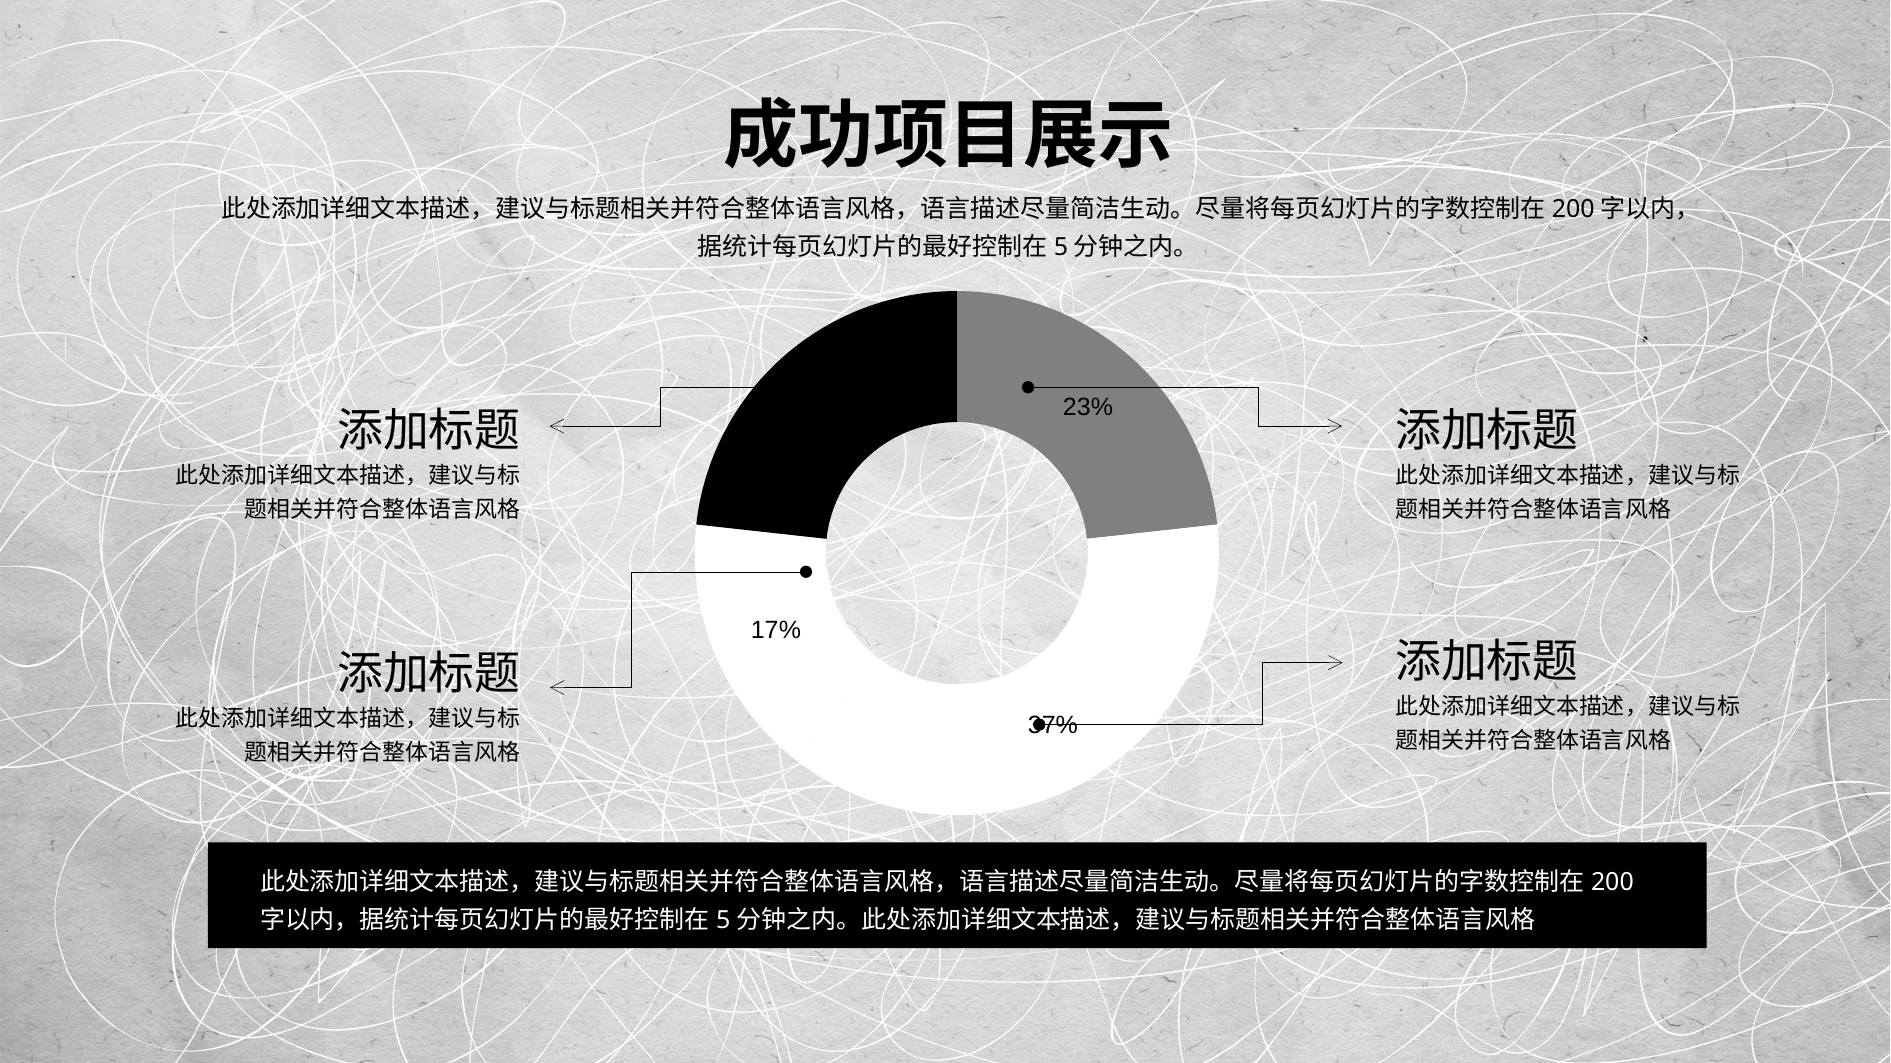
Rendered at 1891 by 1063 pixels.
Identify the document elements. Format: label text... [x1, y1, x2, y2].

chart [659, 279, 1254, 827]
picture [0, 0, 1891, 1063]
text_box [207, 842, 1707, 949]
text_box [550, 571, 654, 695]
text_box 成功项目展示 [325, 94, 1571, 185]
text_box 此处添加详细文本描述，建议与标题相关并符合整体语言风格，语言描述尽量简洁生动。尽量将每页幻灯片的字数控制在200字以内， 据统计每页幻灯片的最好控制在5分钟之内。 [212, 185, 1684, 260]
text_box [153, 651, 521, 808]
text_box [153, 408, 521, 565]
text_box [1258, 655, 1343, 726]
text_box [1258, 387, 1343, 434]
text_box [1394, 639, 1761, 796]
text_box [549, 414, 654, 434]
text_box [1394, 408, 1761, 565]
